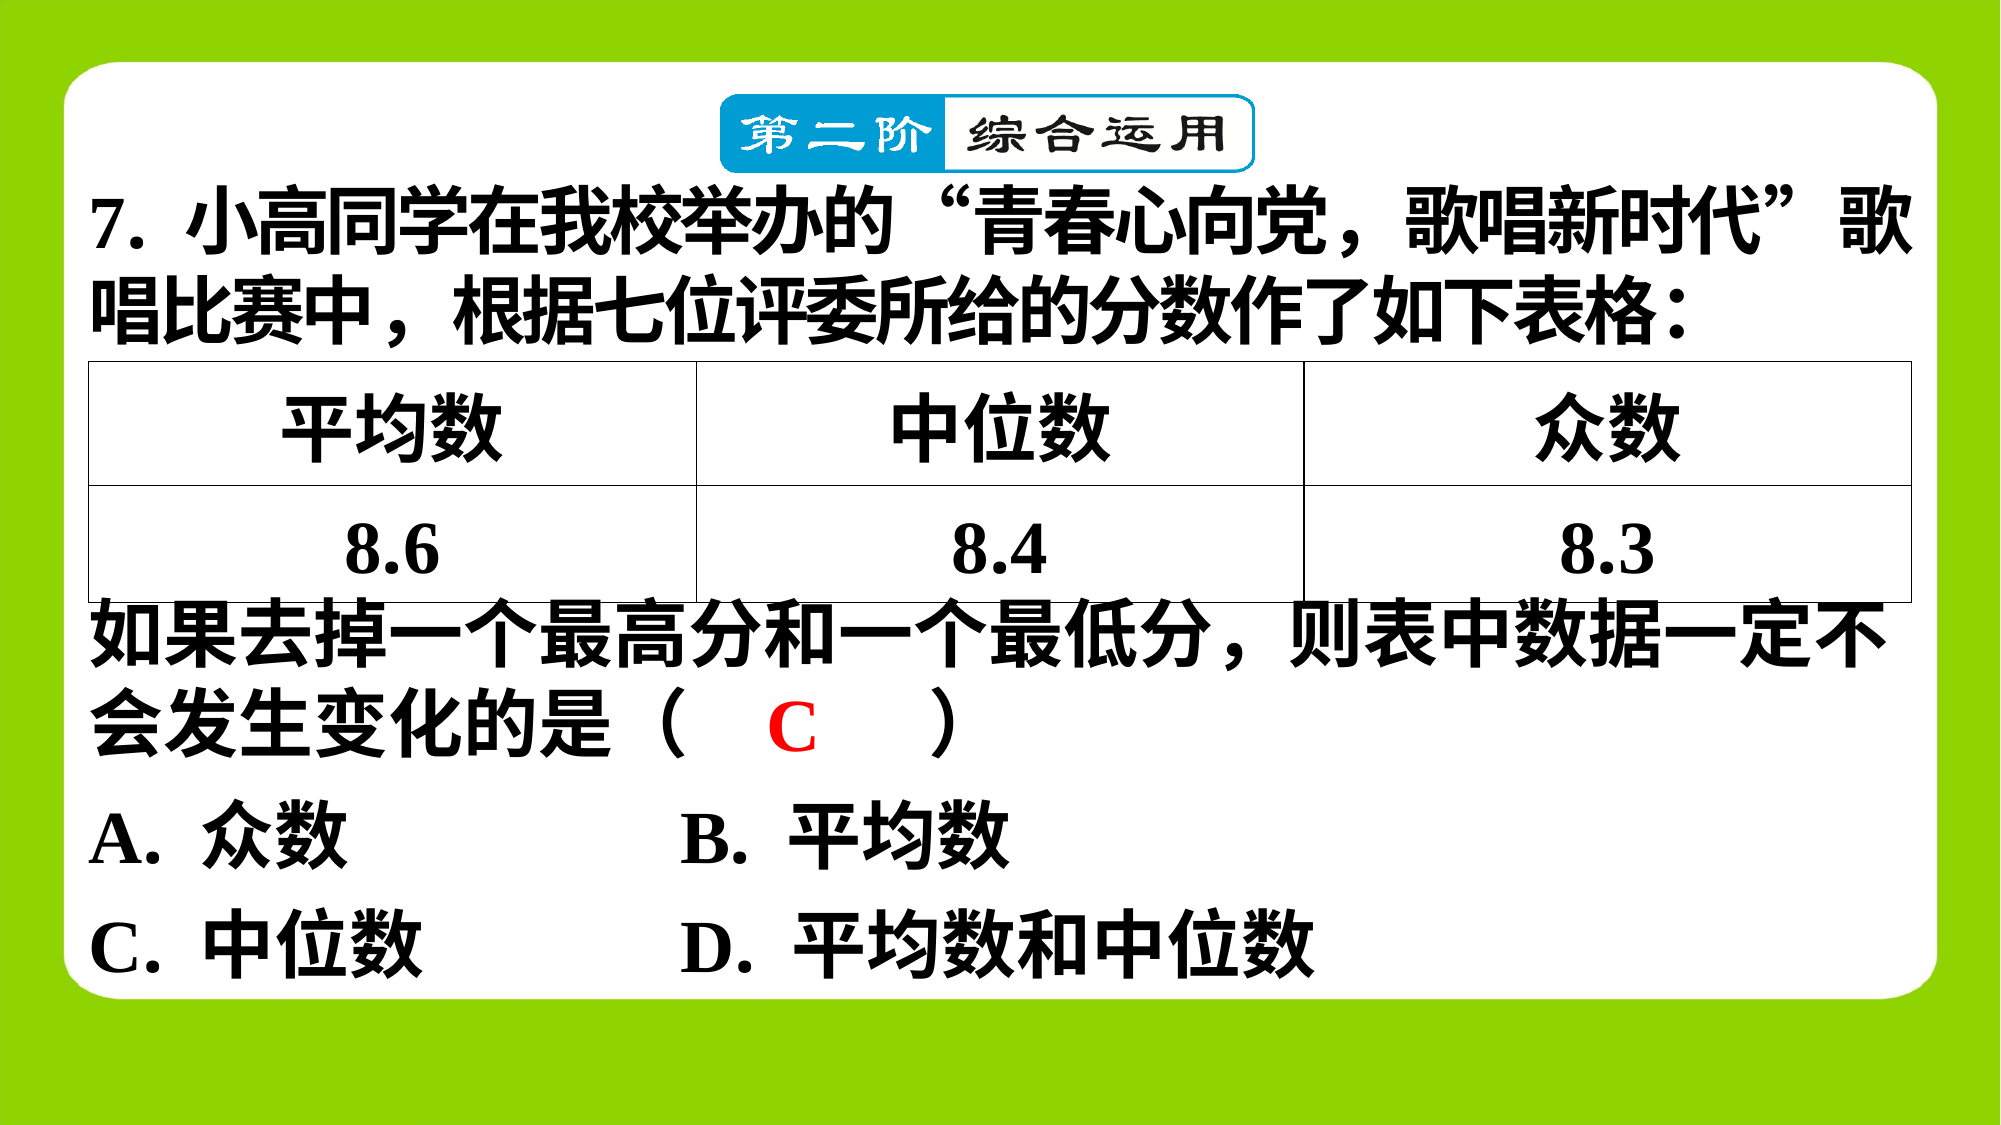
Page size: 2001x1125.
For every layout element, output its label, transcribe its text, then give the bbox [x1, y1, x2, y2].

text_box C [751, 668, 835, 775]
table_header B. 平均数 [680, 777, 1420, 886]
text_box 如果去掉一个最高分和一个最低分，则表中数据一定不 会发生变化的是（ C ） [88, 586, 1974, 768]
table_header 众数 [1305, 362, 1911, 485]
table_cell 8.3 [1305, 486, 1911, 586]
text_box 7. 小高同学在我校举办的“青春心向党，歌唱新时代”歌唱比赛中，根据七位评委所给的分数作了如下表格： [88, 173, 1912, 361]
table_cell 8.4 [697, 486, 1303, 586]
table_cell C. 中位数 [89, 886, 680, 995]
table_cell D. 平均数和中位数 [680, 886, 1420, 995]
table_header 中位数 [697, 362, 1303, 485]
text_box [720, 88, 1260, 167]
table_header 平均数 [89, 362, 696, 485]
table_header A. 众数 [89, 777, 680, 886]
table_cell 8.6 [89, 486, 696, 586]
picture [0, 0, 2001, 1125]
